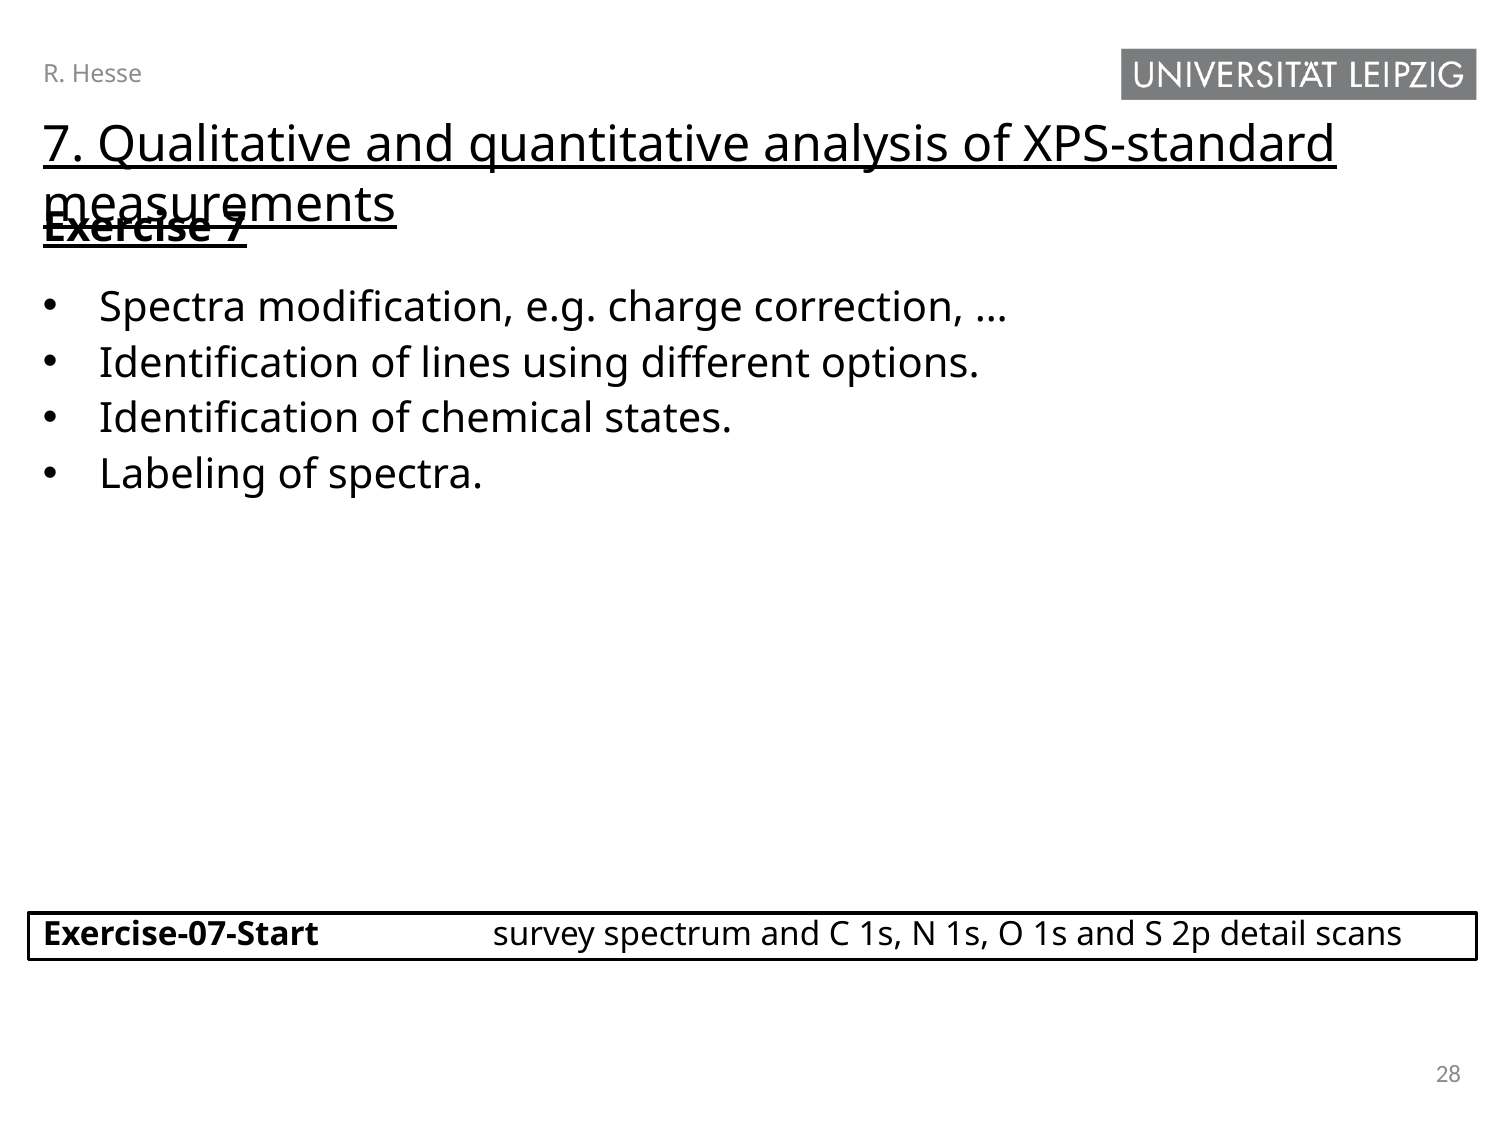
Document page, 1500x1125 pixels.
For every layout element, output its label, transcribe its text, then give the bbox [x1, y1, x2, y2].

text_box Exercise 7 Spectra modification, e.g. charge correction, … Identification of lines using different options. Identification of chemical states. Labeling of spectra. [28, 201, 1477, 505]
text_box 7. Qualitative and quantitative analysis of XPS-standard measurements [28, 104, 1477, 201]
footer R. Hesse [28, 44, 1410, 104]
picture [1410, 48, 1477, 100]
text_box Exercise-07-Start survey spectrum and C 1s, N 1s, O 1s and S 2p detail scans [28, 912, 1477, 960]
slide_number 28 [1291, 1042, 1477, 1103]
